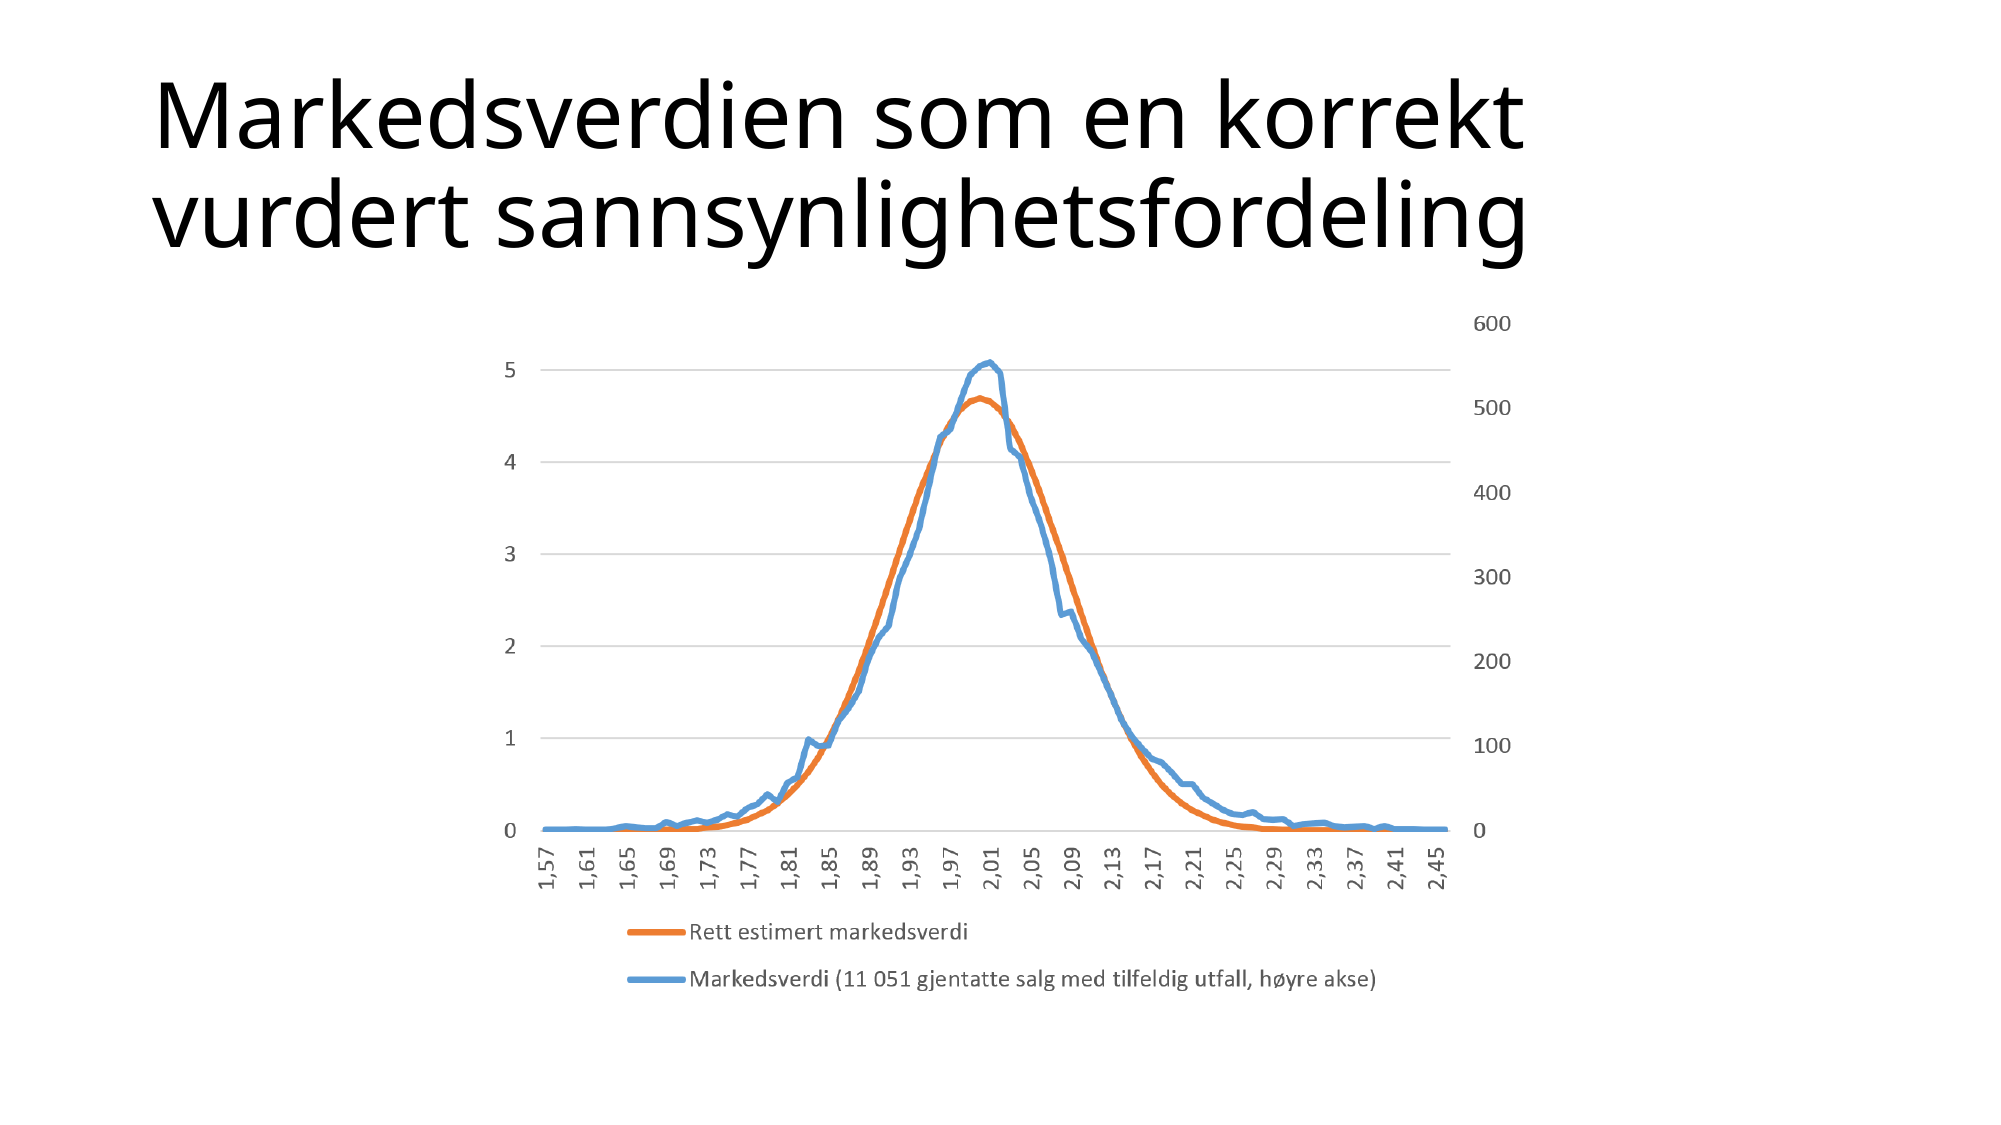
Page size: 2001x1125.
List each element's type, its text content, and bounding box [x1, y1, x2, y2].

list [474, 299, 1526, 1014]
title Markedsverdien som en korrekt vurdert sannsynlighetsfordeling [137, 59, 1863, 278]
